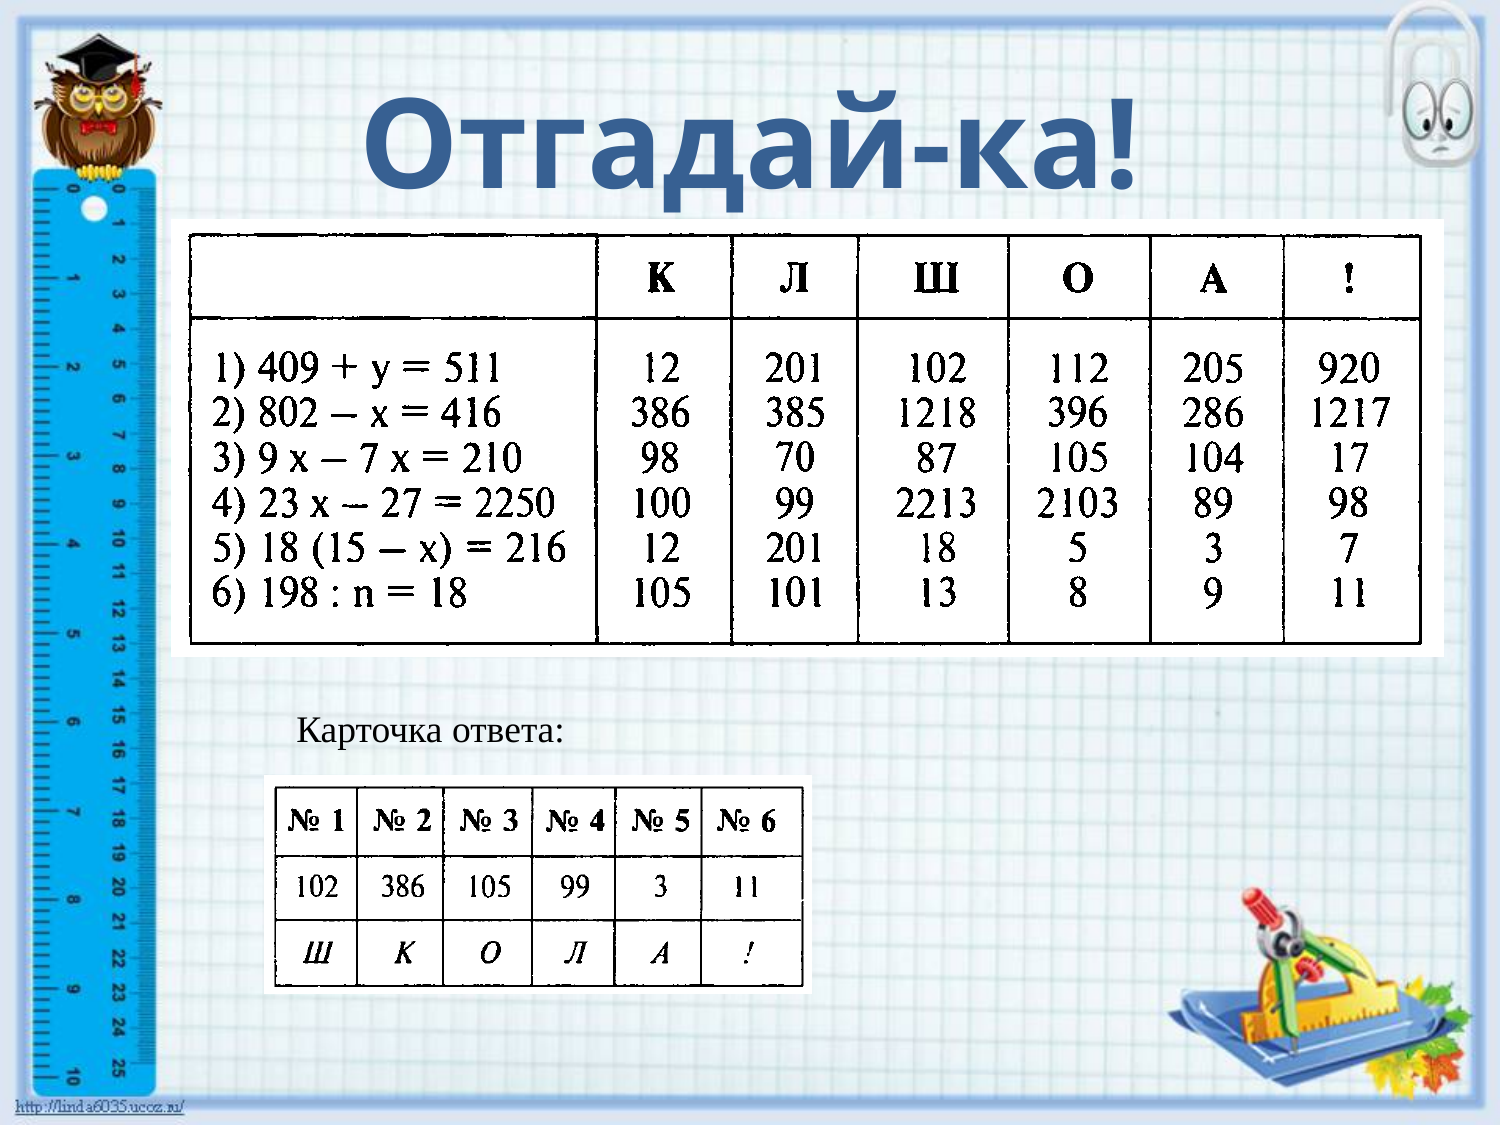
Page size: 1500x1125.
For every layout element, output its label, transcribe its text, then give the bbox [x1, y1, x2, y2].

text_box Карточка ответа: [281, 697, 624, 758]
title Отгадай-ка! [75, 45, 1425, 233]
picture [0, 0, 1500, 1125]
